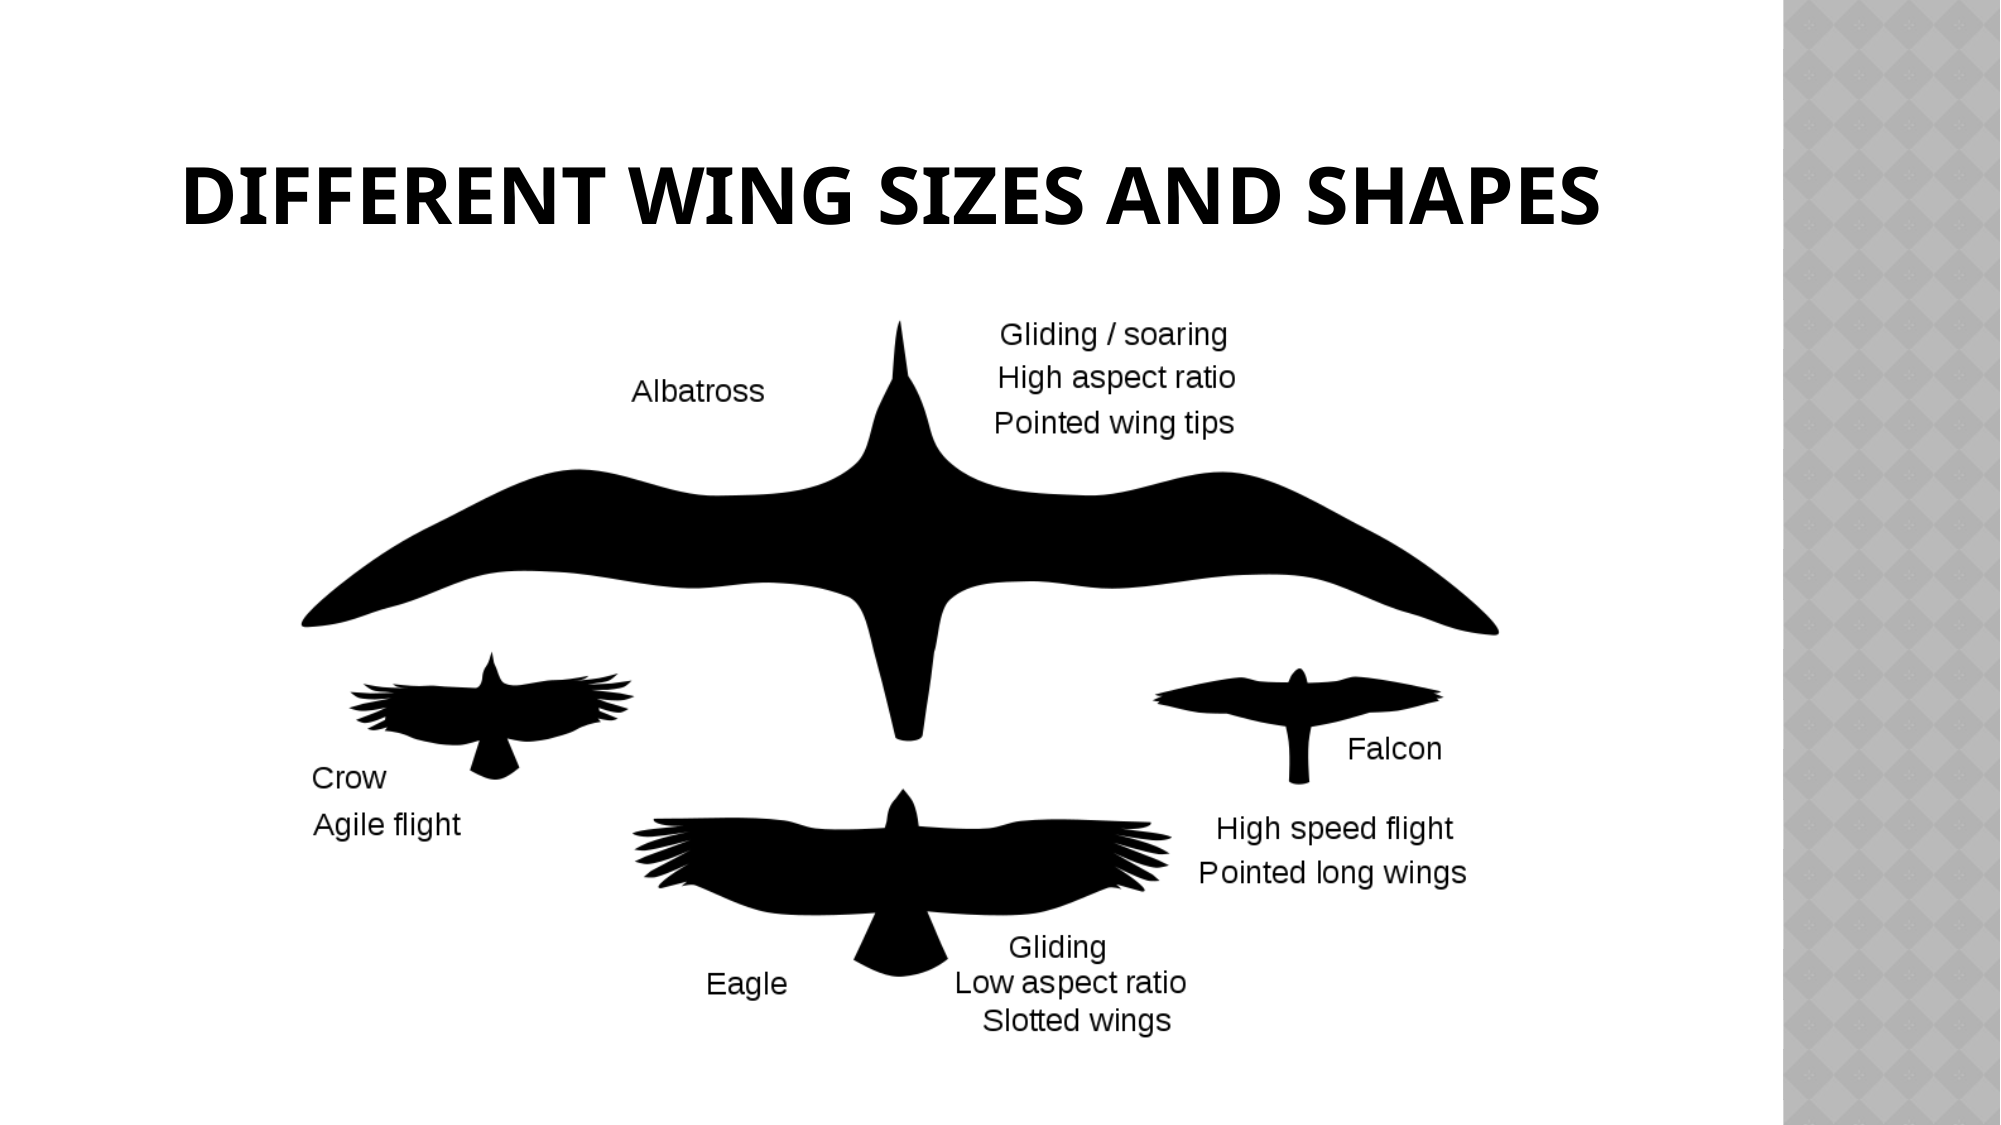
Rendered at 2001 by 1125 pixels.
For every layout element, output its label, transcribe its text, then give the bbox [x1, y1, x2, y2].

title Different wing sizes and shapes [99, 52, 1684, 240]
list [245, 263, 1539, 1060]
